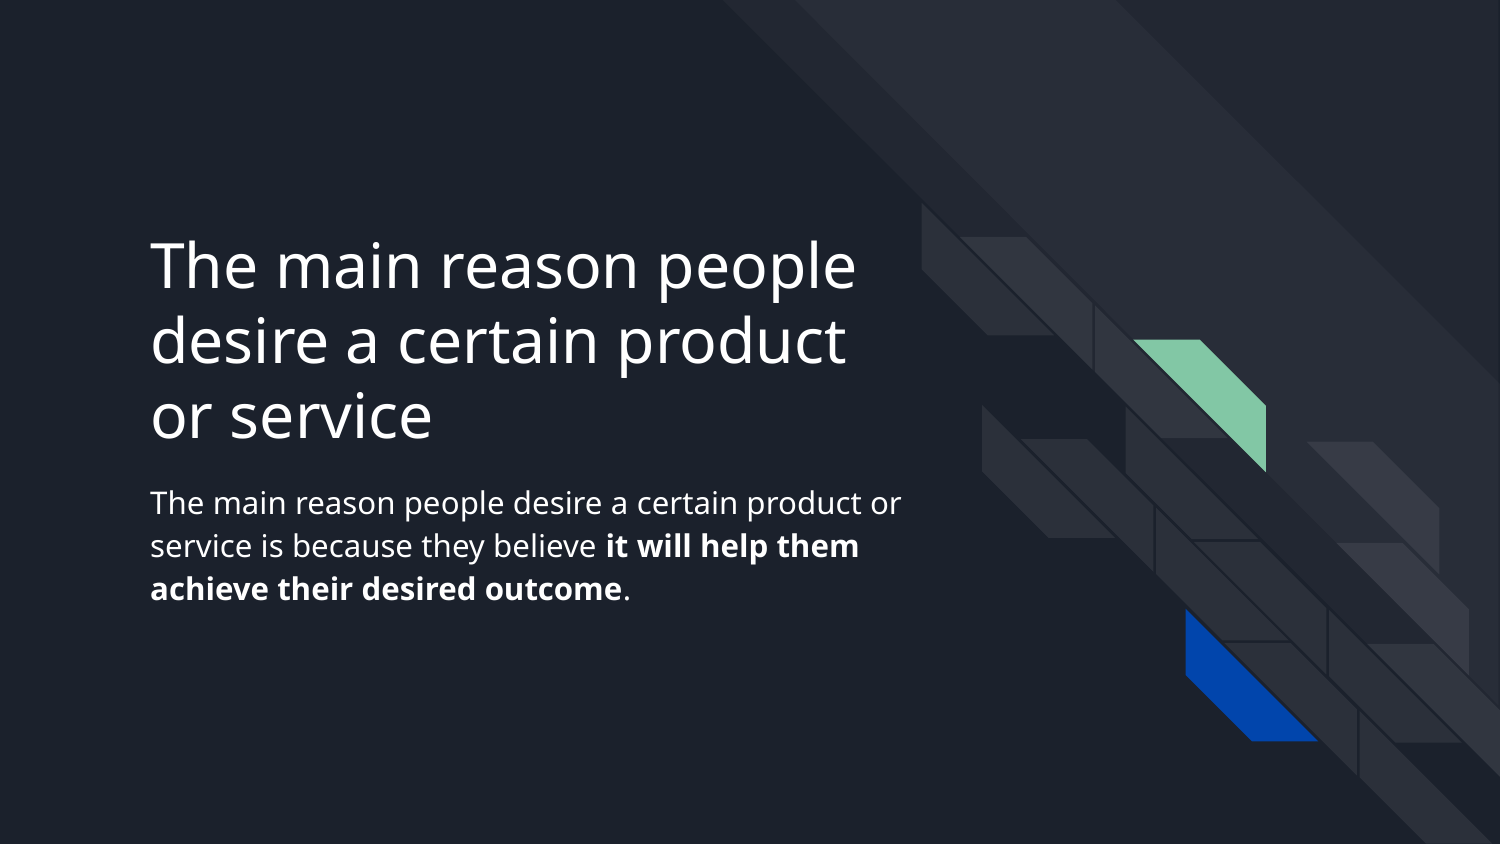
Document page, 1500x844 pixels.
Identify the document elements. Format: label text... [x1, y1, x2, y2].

list The main reason people desire a certain product or service is because they believe it will help them achieve their desired outcome. [135, 462, 919, 663]
title The main reason people desire a certain product or service [135, 210, 919, 425]
